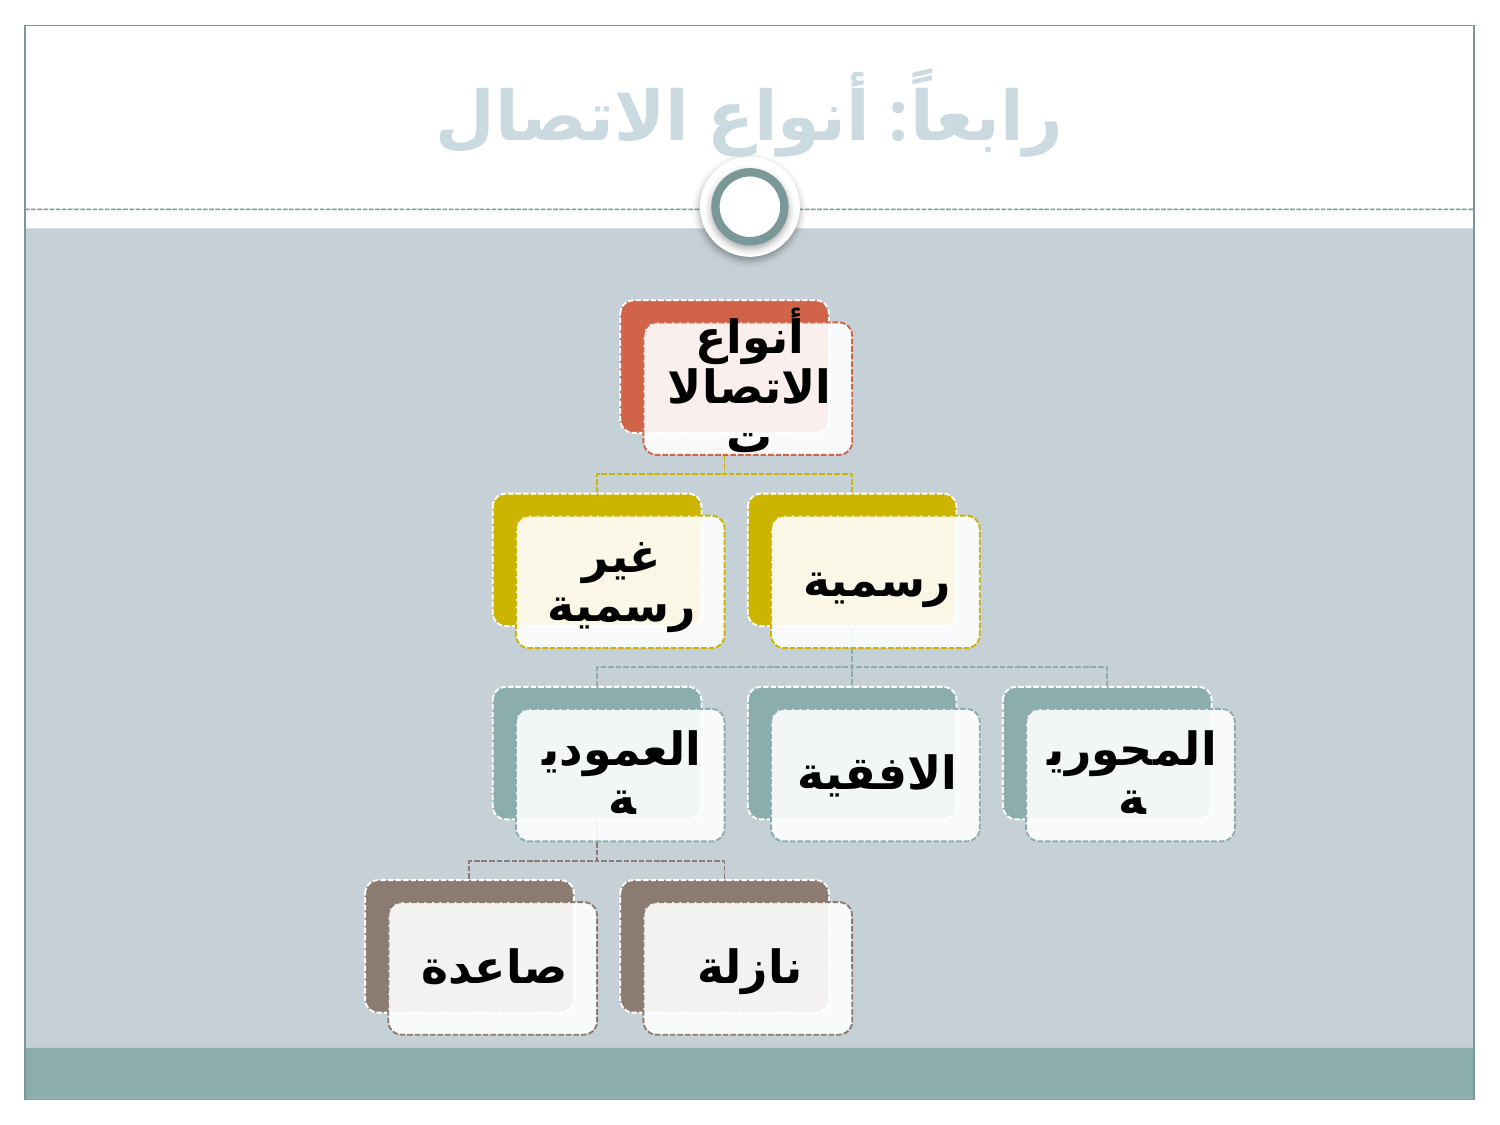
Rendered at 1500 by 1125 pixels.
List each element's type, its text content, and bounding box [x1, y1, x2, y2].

title رابعاً: أنواع الاتصال [49, 37, 1450, 162]
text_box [299, 299, 1301, 1036]
